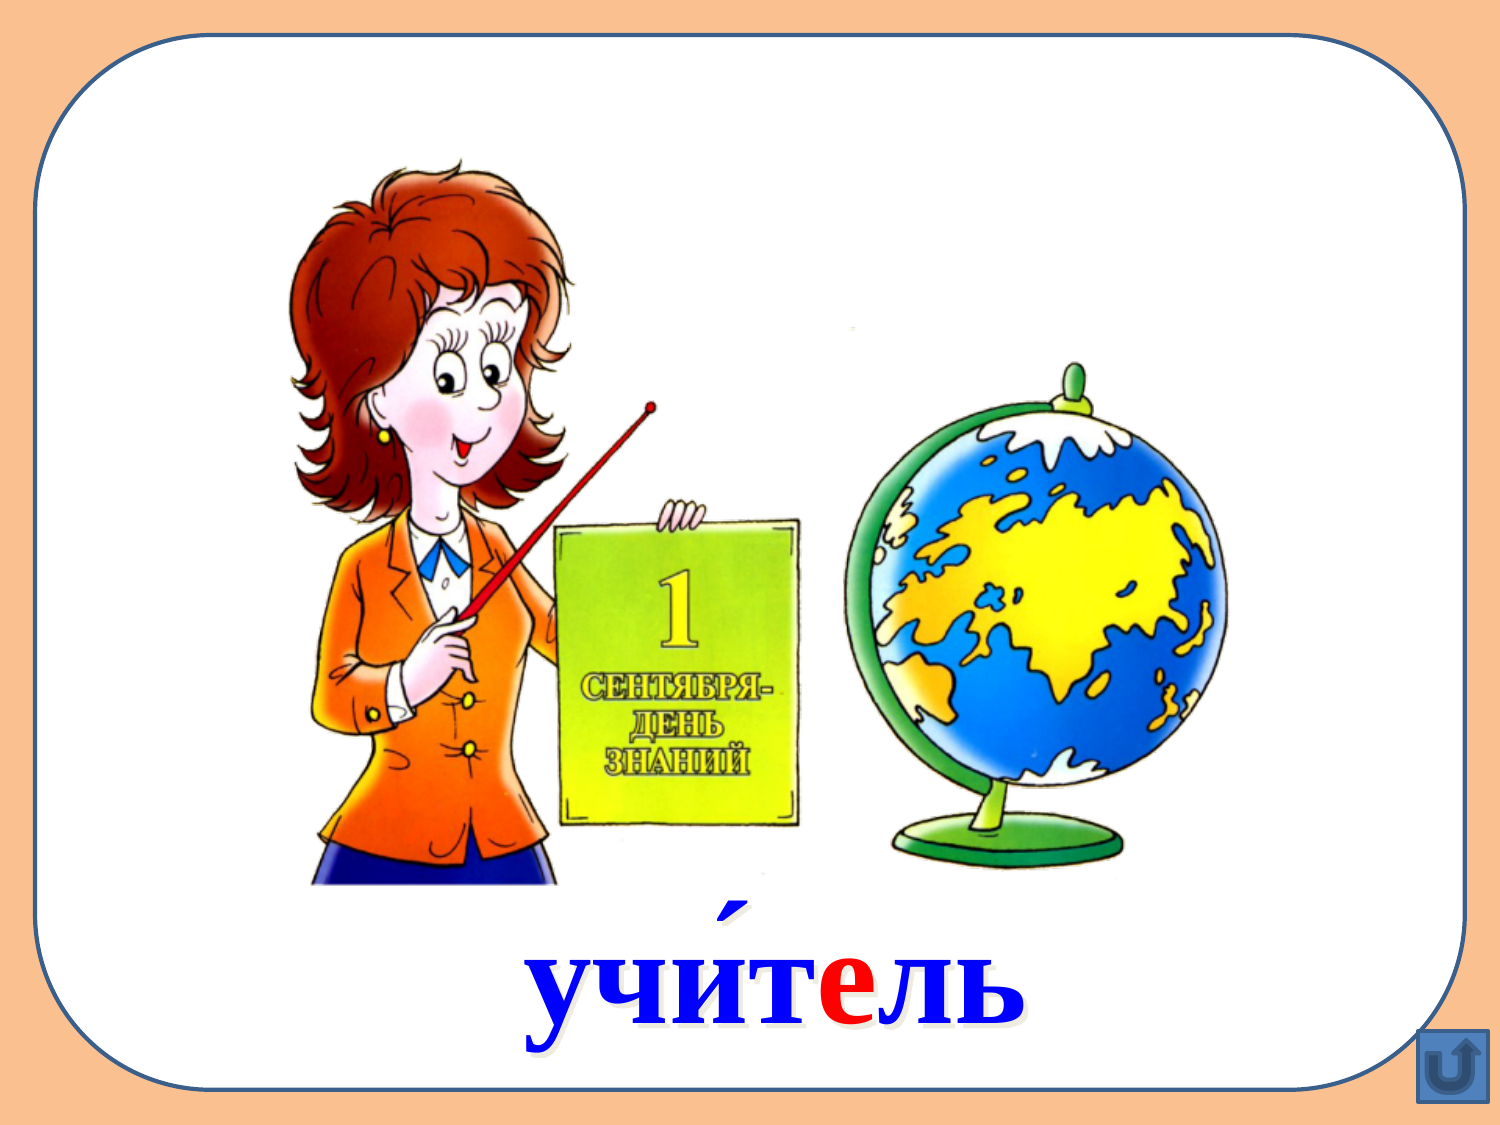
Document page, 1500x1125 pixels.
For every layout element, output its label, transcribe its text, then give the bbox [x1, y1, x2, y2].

text_box [127, 1071, 1373, 1092]
text_box [32, 32, 1467, 1054]
text_box [1416, 1029, 1490, 1104]
text_box учи́тель [100, 878, 1451, 1067]
picture [234, 107, 1266, 903]
